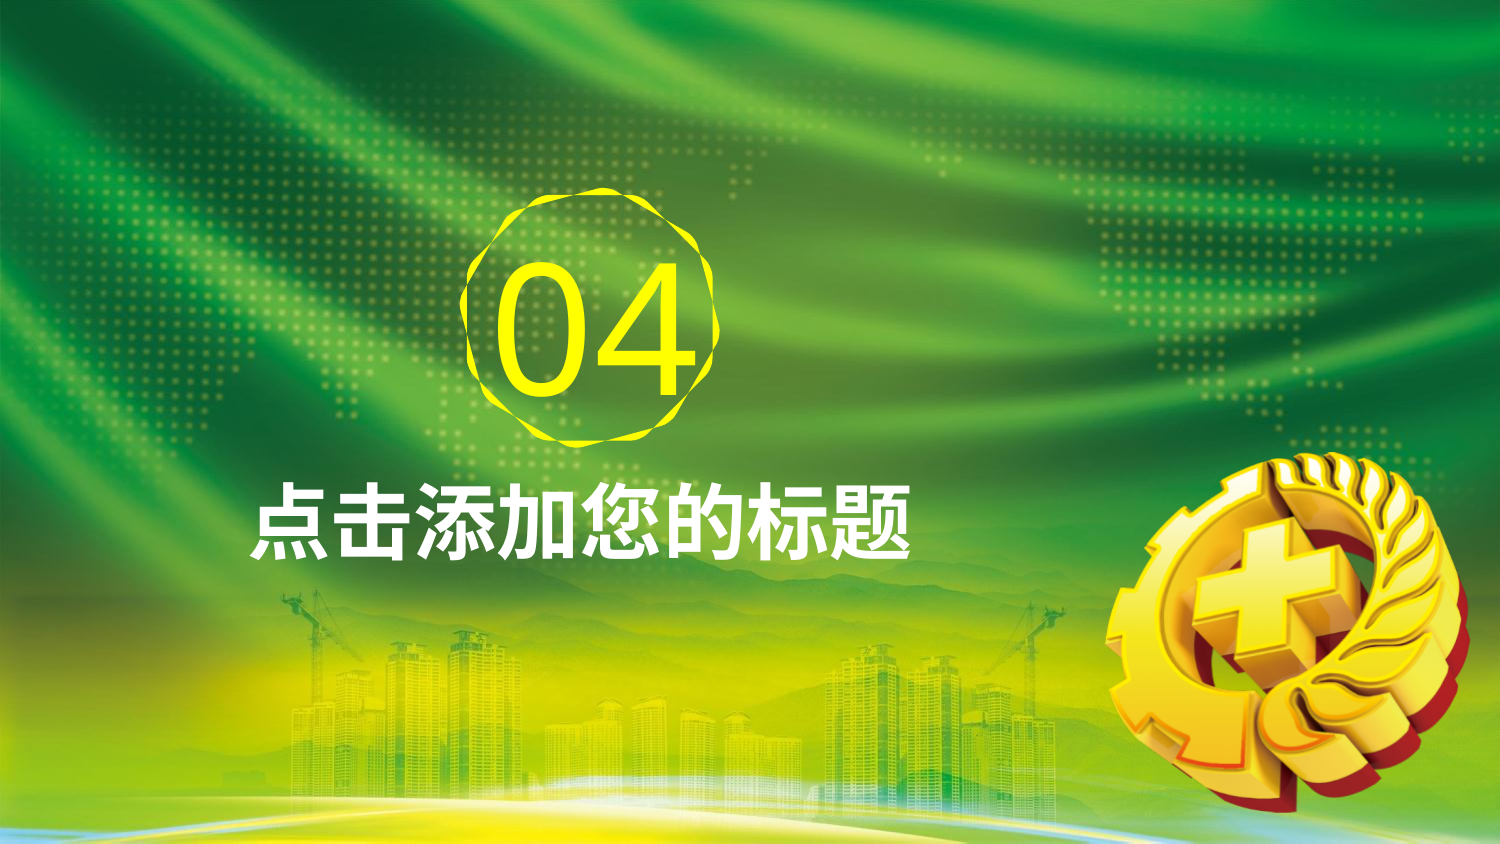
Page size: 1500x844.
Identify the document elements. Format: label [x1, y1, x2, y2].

text_box [454, 182, 725, 453]
picture [0, 0, 1500, 844]
